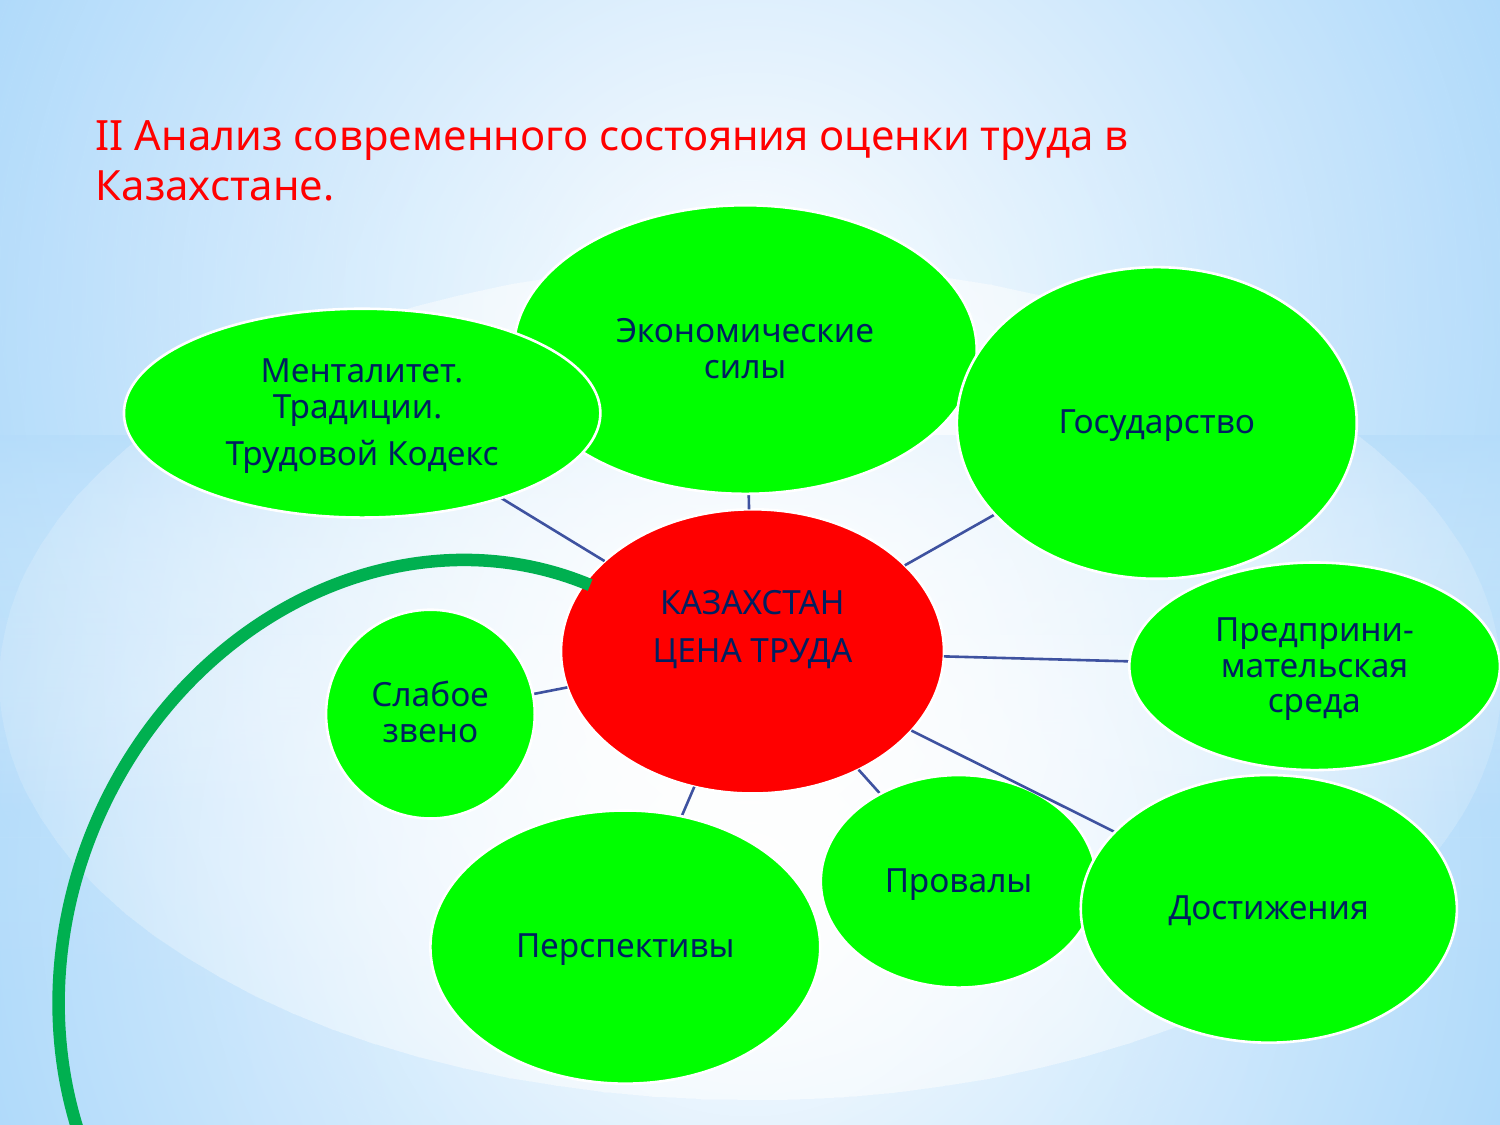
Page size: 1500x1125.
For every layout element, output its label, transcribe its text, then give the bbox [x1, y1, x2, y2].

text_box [0, 205, 1500, 1125]
text_box II Анализ современного состояния оценки труда в Казахстане. [81, 101, 1357, 203]
